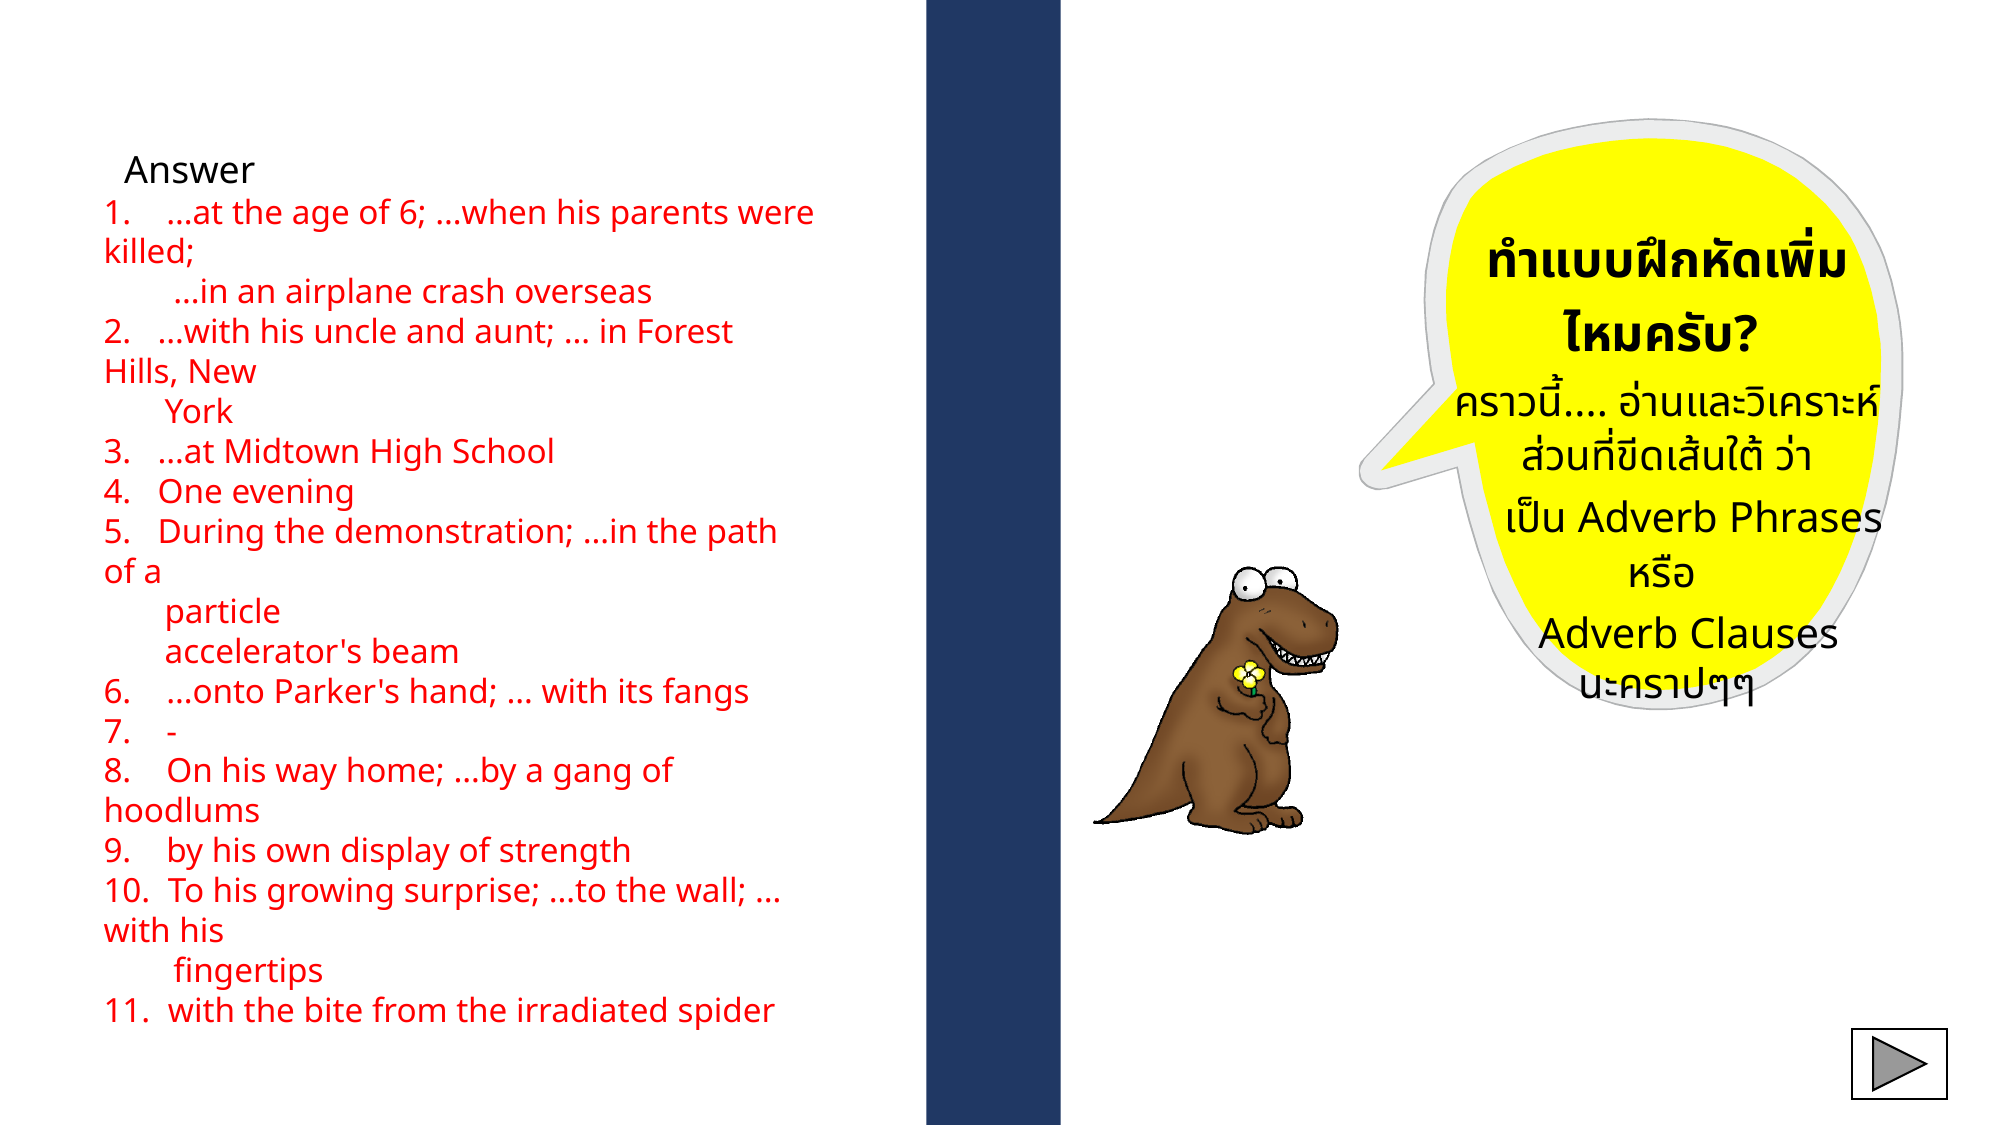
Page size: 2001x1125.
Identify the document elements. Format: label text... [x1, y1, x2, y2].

text_box [925, 0, 1062, 1125]
text_box Answer [71, 138, 800, 244]
text_box 1. …at the age of 6; …when his parents were killed; …in an airplane crash overseas 2. …with his uncle and aunt; … in Forest Hills, New York 3. …at Midtown High School 4. One evening 5. During the demonstration; …in the path of a particle accelerator's beam 6. …onto Parker's hand; … with its fangs 7. - 8. On his way home; …by a gang of hoodlums 9. by his own display of strength 10. To his growing surprise; …to the wall; …with his fingertips 11. with the bite from the irradiated spider [88, 183, 832, 1037]
text_box [1851, 1028, 1948, 1100]
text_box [1337, 135, 1932, 699]
picture [1078, 525, 1376, 851]
